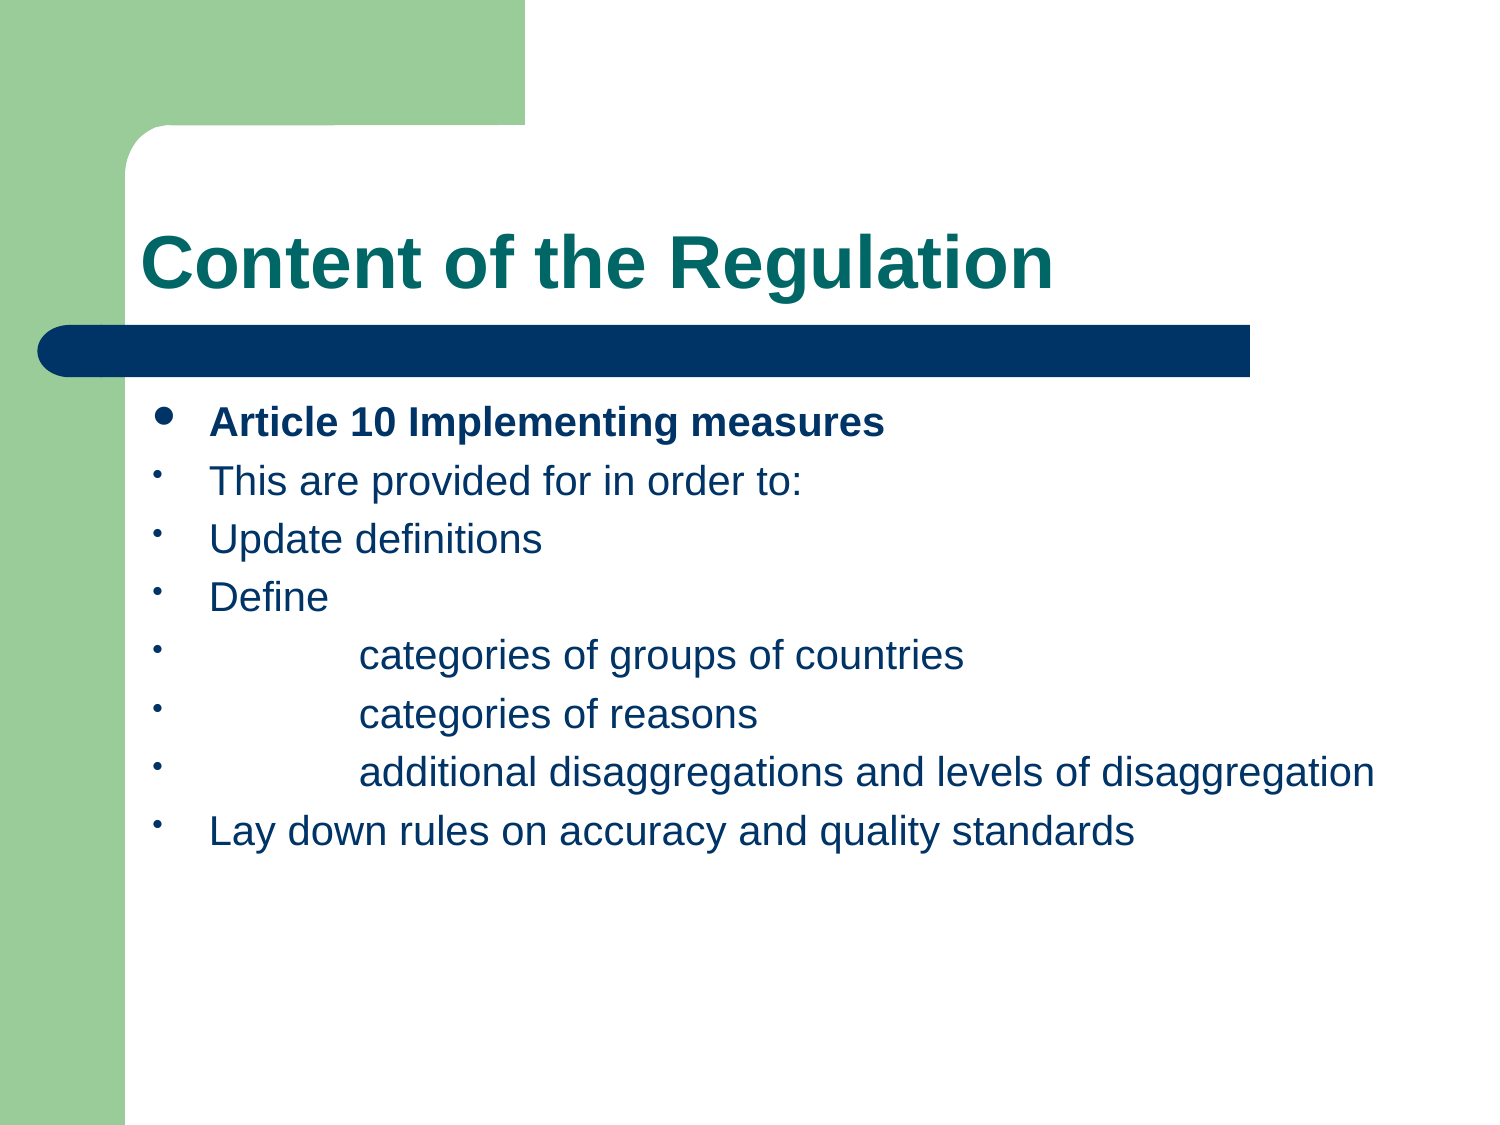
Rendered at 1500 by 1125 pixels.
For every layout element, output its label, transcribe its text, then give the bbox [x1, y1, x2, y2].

title Content of the Regulation [124, 124, 1426, 313]
list Article 10 Implementing measures This are provided for in order to: Update definitions Define categories of groups of countries categories of reasons additional disaggregations and levels of disaggregation Lay down rules on accuracy and quality standards [137, 387, 1400, 999]
